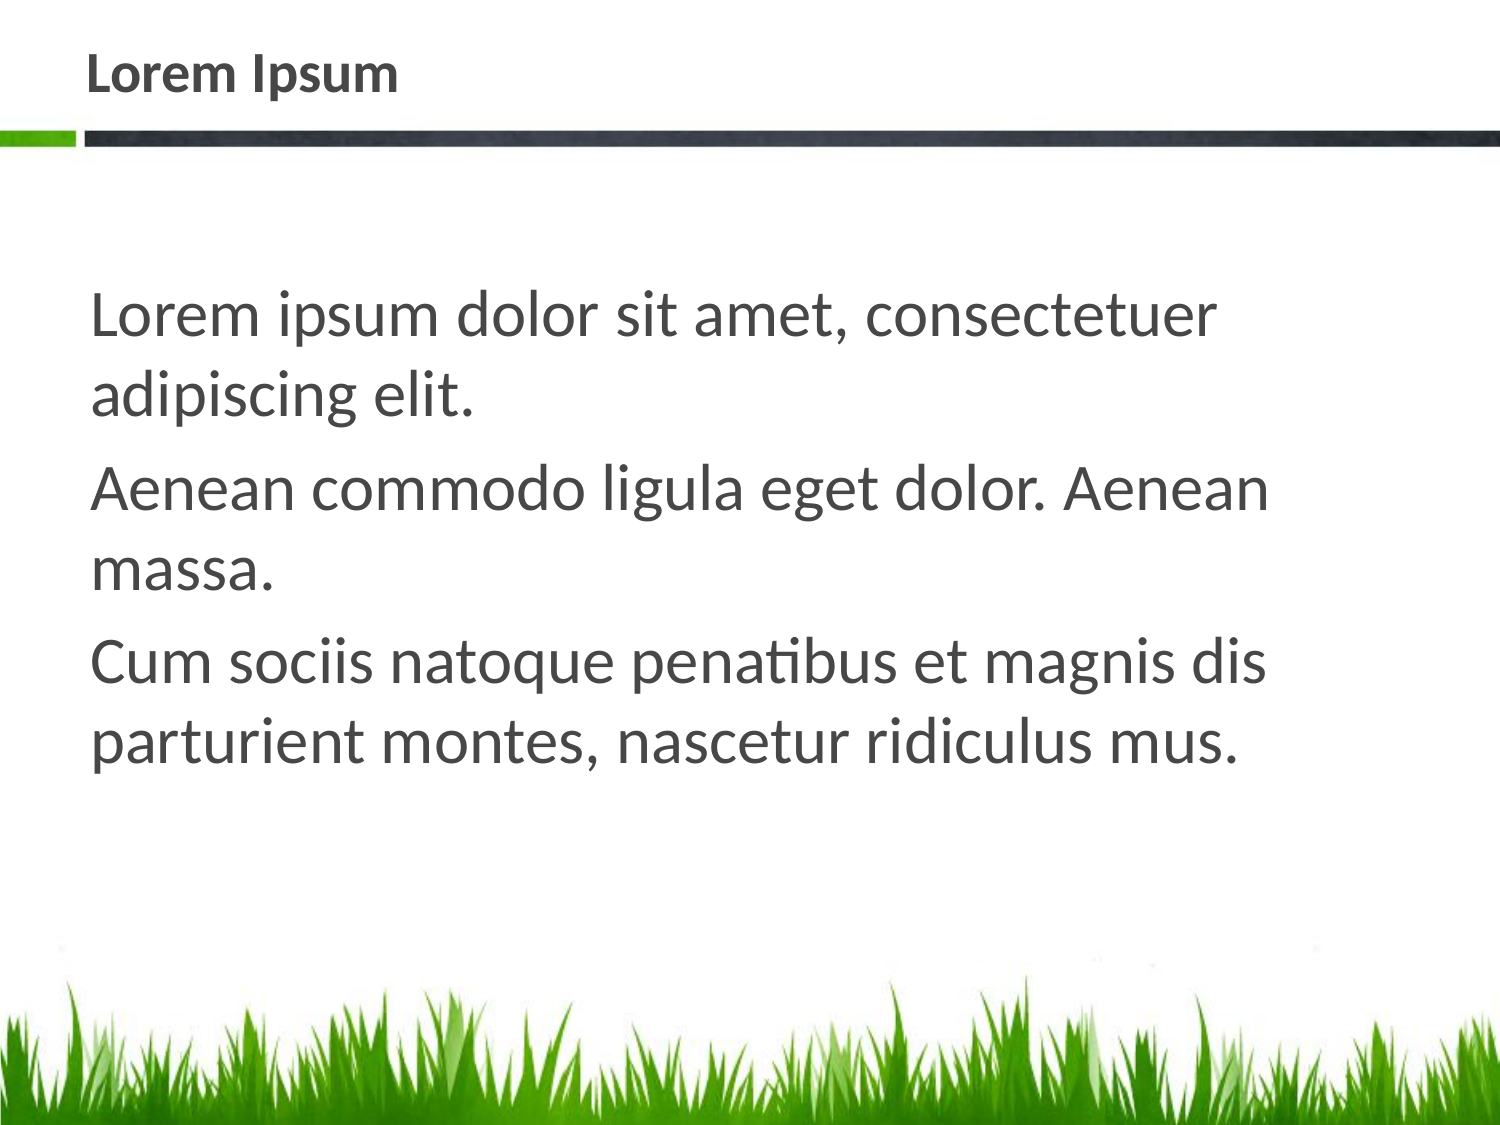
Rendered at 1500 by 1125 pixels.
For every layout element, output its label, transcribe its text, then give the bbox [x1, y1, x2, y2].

picture [0, 0, 1500, 1125]
title Lorem Ipsum [71, 12, 1450, 125]
list Lorem ipsum dolor sit amet, consectetuer adipiscing elit. Aenean commodo ligula eget dolor. Aenean massa. Cum sociis natoque penatibus et magnis dis parturient montes, nascetur ridiculus mus. [75, 262, 1425, 1005]
